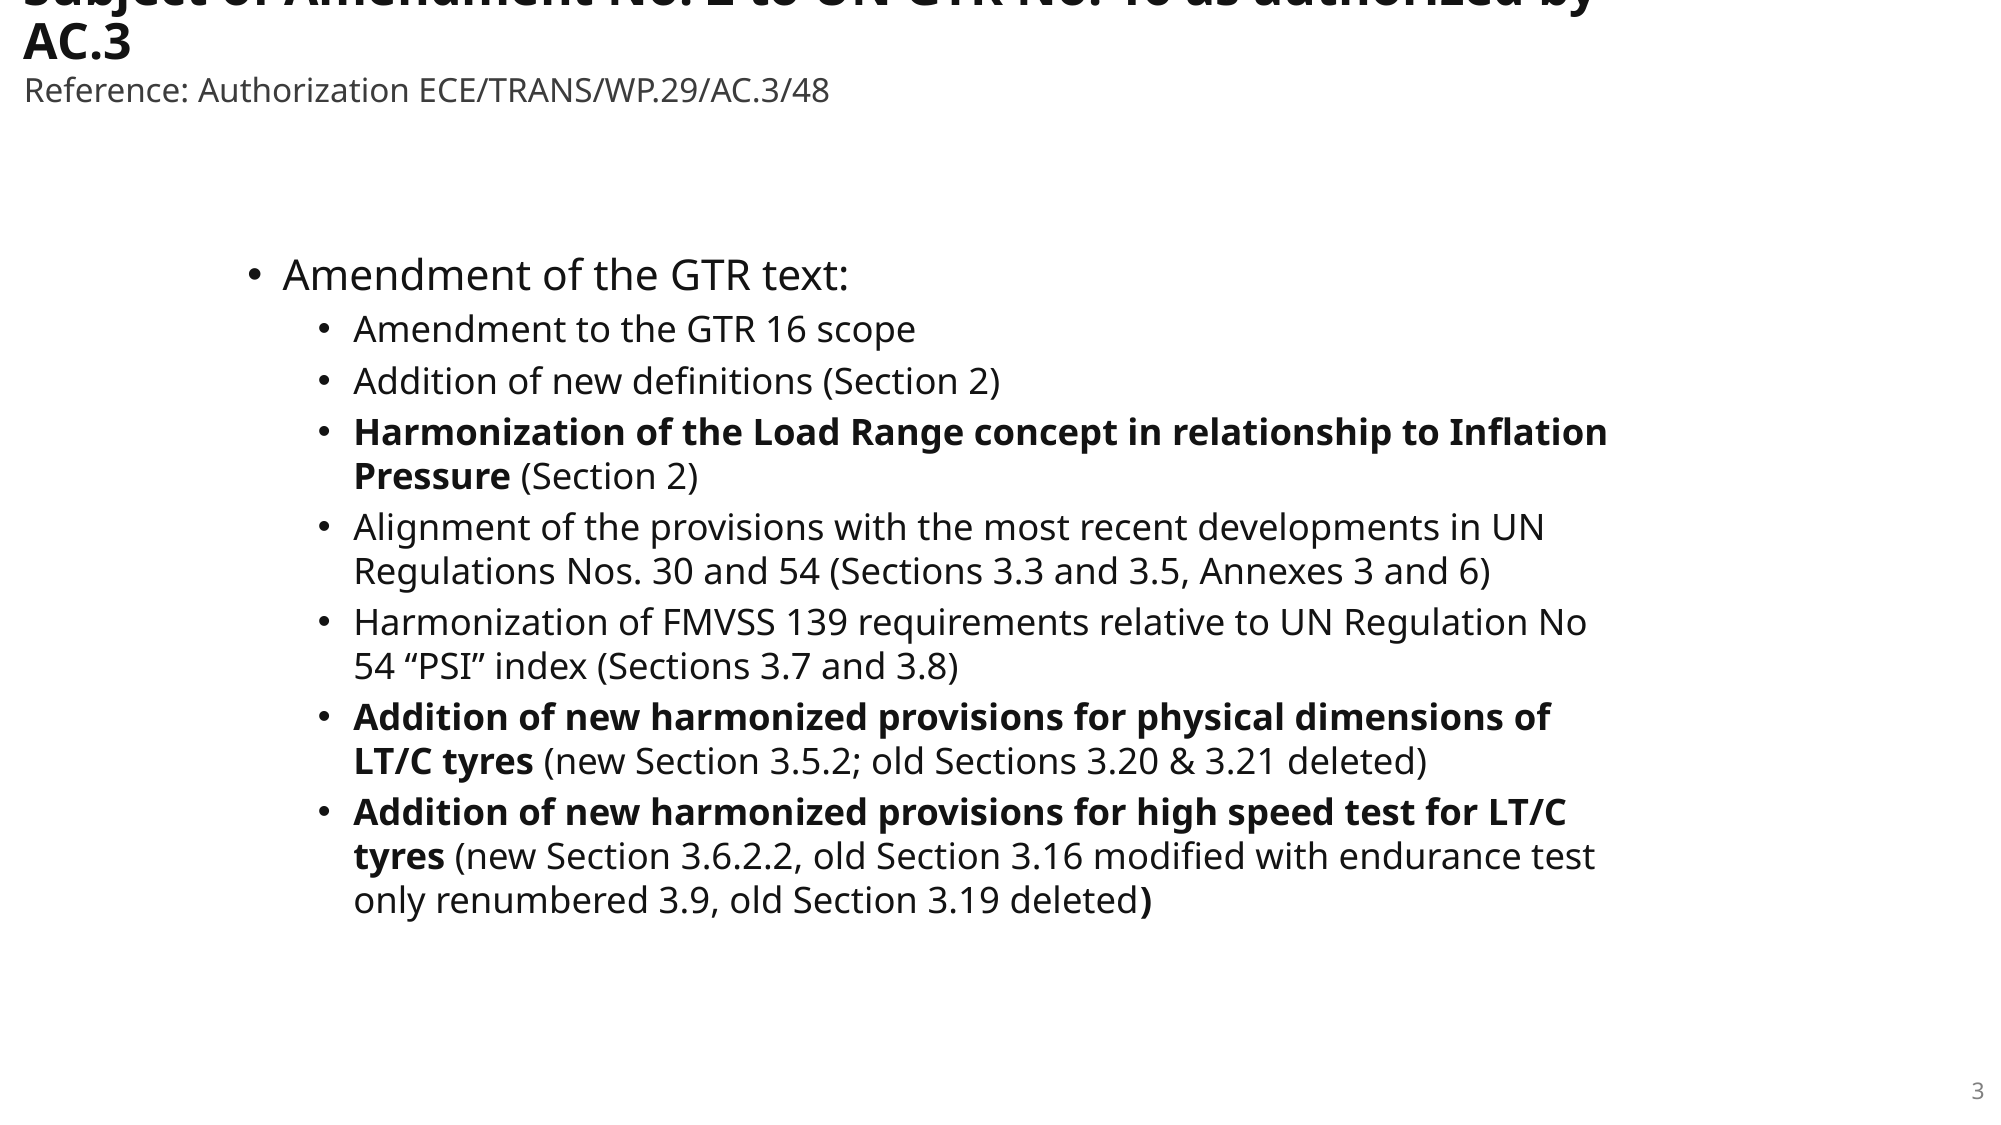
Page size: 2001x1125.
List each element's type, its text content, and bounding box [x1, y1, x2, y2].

list Amendment of the GTR text: Amendment to the GTR 16 scope Addition of new definitions (Section 2) Harmonization of the Load Range concept in relationship to Inflation Pressure (Section 2) Alignment of the provisions with the most recent developments in UN Regulations Nos. 30 and 54 (Sections 3.3 and 3.5, Annexes 3 and 6) Harmonization of FMVSS 139 requirements relative to UN Regulation No 54 “PSI” index (Sections 3.7 and 3.8) Addition of new harmonized provisions for physical dimensions of LT/C tyres (new Section 3.5.2; old Sections 3.20 & 3.21 deleted) Addition of new harmonized provisions for high speed test for LT/C tyres (new Section 3.6.2.2, old Section 3.16 modified with endurance test only renumbered 3.9, old Section 3.19 deleted) [232, 240, 1633, 933]
list Subject of Amendment No. 2 to UN GTR No. 16 as authorized by AC.3 [9, 26, 1724, 78]
list Reference: Authorization ECE/TRANS/WP.29/AC.3/48 [9, 71, 1510, 112]
slide_number 3 [1938, 1073, 2000, 1111]
